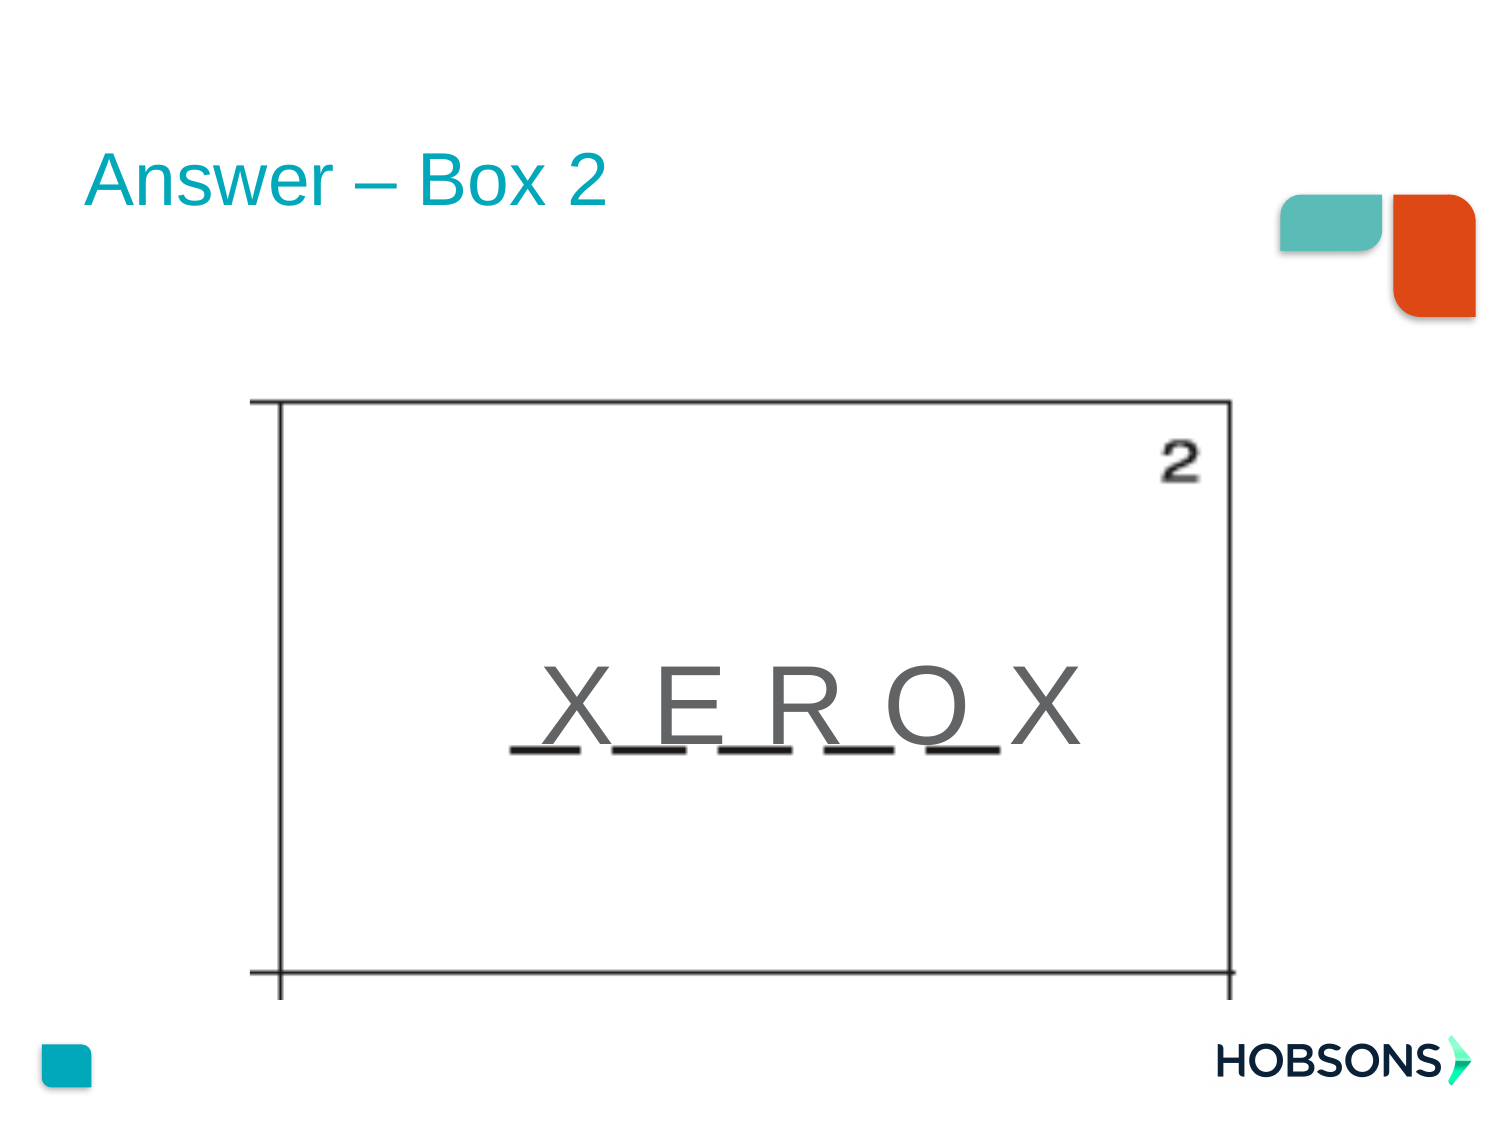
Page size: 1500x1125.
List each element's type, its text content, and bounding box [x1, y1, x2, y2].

picture [1208, 1030, 1481, 1091]
picture [249, 374, 1288, 1001]
title Answer – Box 2 [69, 48, 1239, 236]
